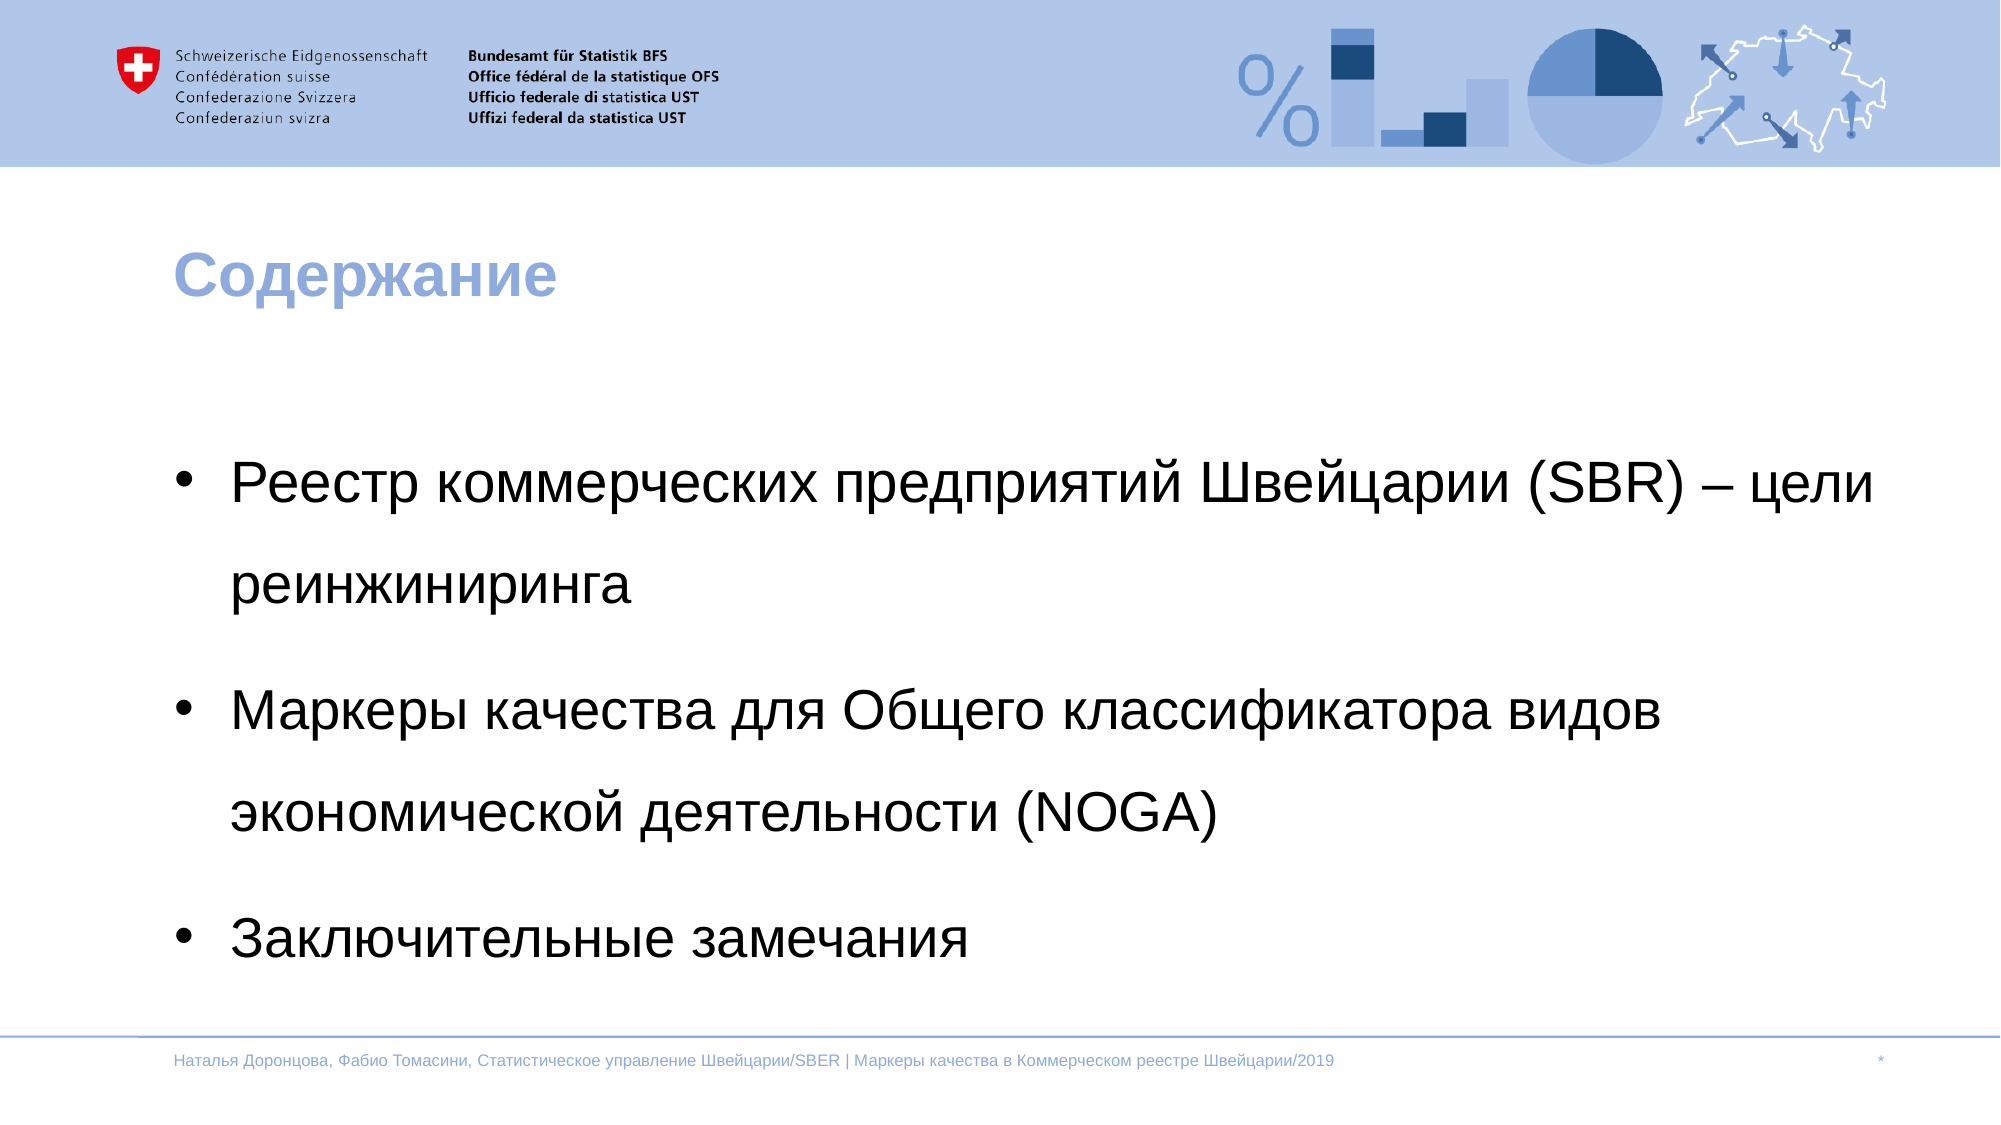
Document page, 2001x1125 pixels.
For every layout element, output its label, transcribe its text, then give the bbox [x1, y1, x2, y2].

title Содержание [173, 233, 1887, 309]
list Реестр коммерческих предприятий Швейцарии (SBR) – цели реинжиниринга Маркеры качества для Общего классификатора видов экономической деятельности (NOGA) Заключительные замечания [174, 408, 1887, 962]
picture [0, 0, 2001, 167]
text_box Наталья Доронцова, Фабио Томасини, Статистическое управление Швейцарии/SBER | Маркеры качества в Коммерческом реестре Швейцарии/2019 [173, 1049, 1709, 1088]
text_box * [1739, 1050, 1885, 1088]
